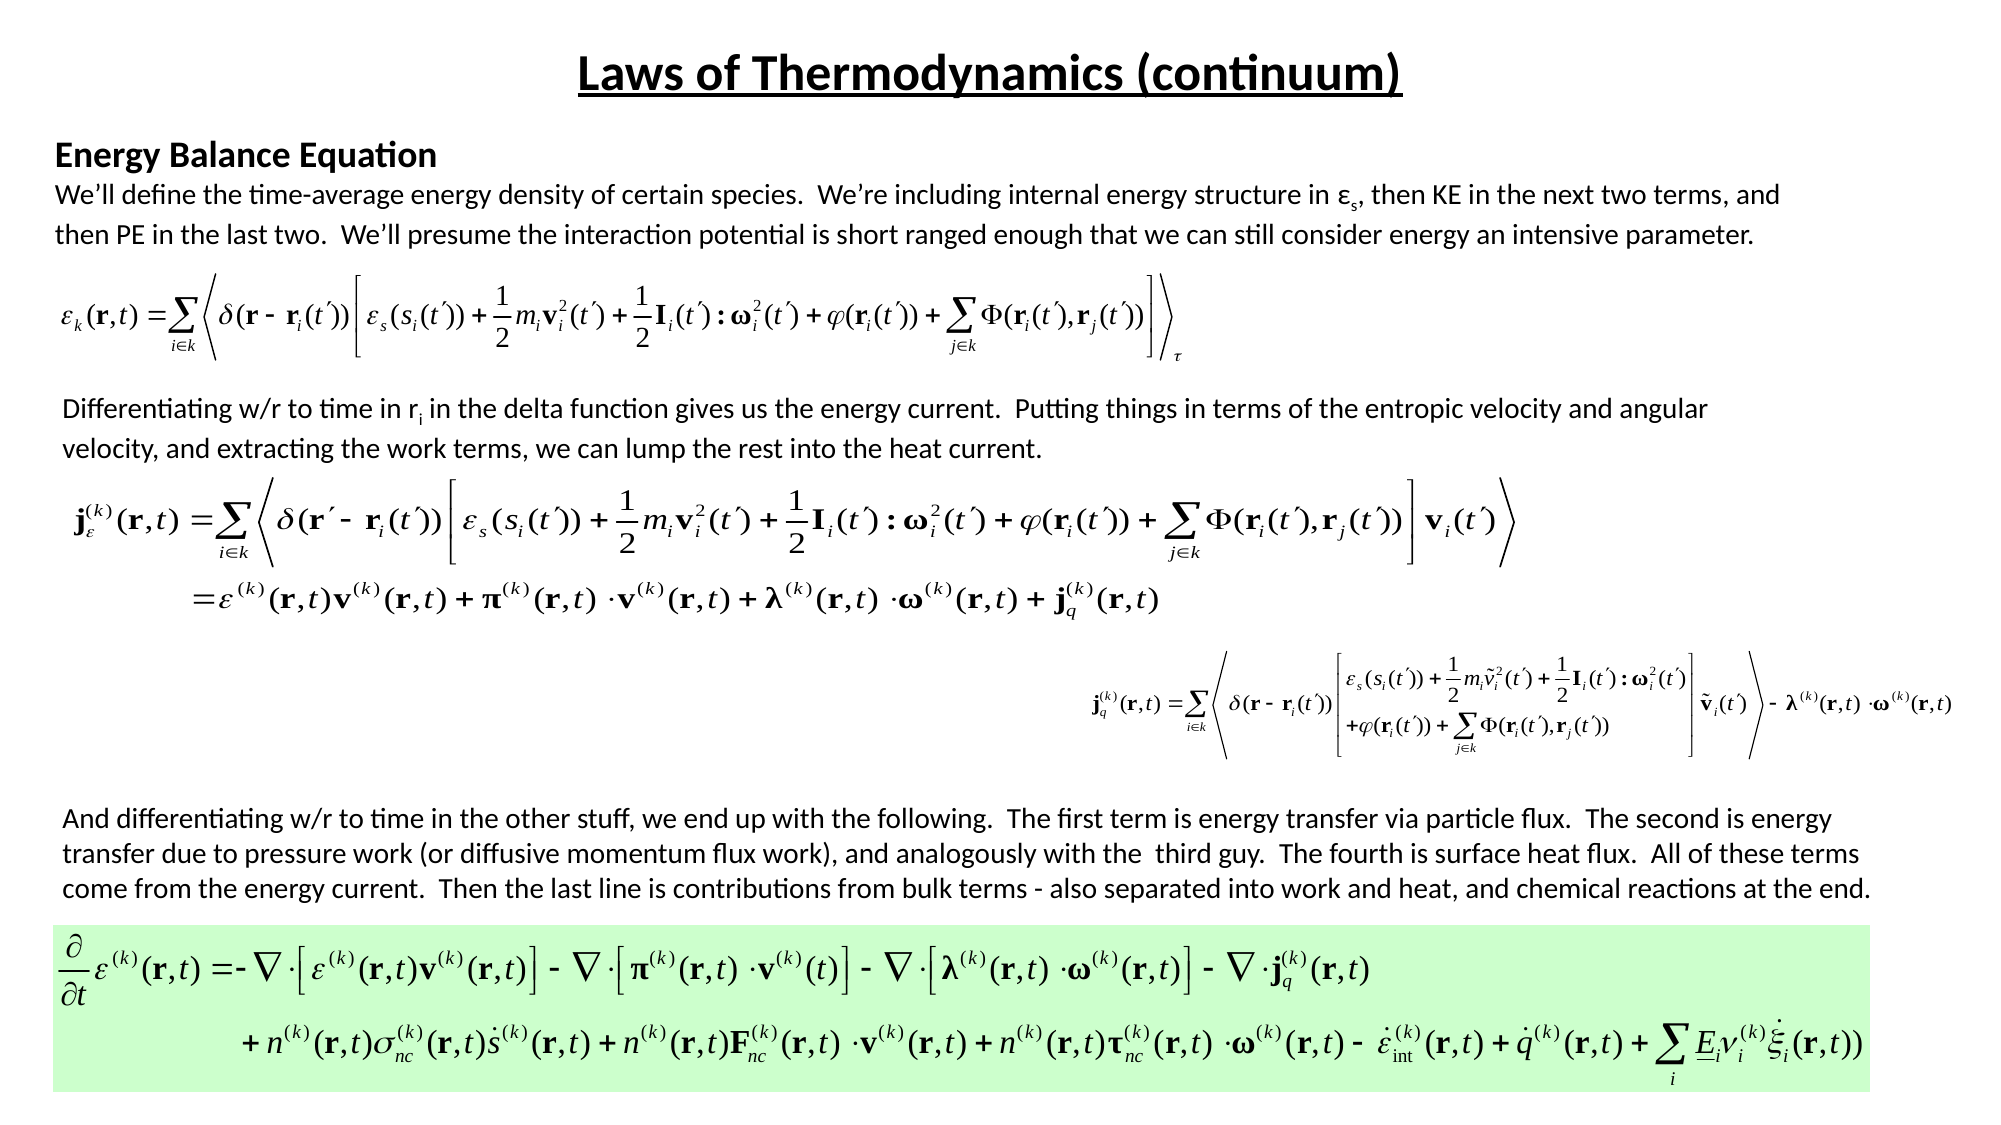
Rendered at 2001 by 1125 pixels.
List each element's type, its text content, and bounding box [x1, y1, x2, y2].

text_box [56, 268, 1188, 368]
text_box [67, 471, 1522, 627]
text_box Energy Balance Equation We’ll define the time-average energy density of certain species. We’re including internal energy structure in εs, then KE in the next two terms, and then PE in the last two. We’ll presume the interaction potential is short ranged enough that we can still consider energy an intensive parameter. [40, 123, 1846, 258]
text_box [1087, 647, 1956, 763]
text_box Laws of Thermodynamics (continuum) [461, 4, 1519, 109]
text_box Differentiating w/r to time in ri in the delta function gives us the energy current. Putting things in terms of the entropic velocity and angular velocity, and extracting the work terms, we can lump the rest into the heat current. [47, 381, 1730, 472]
text_box And differentiating w/r to time in the other stuff, we end up with the following. The first term is energy transfer via particle flux. The second is energy transfer due to pressure work (or diffusive momentum flux work), and analogously with the third guy. The fourth is surface heat flux. All of these terms come from the energy current. Then the last line is contributions from bulk terms - also separated into work and heat, and chemical reactions at the end. [47, 791, 1933, 912]
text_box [53, 924, 1870, 1093]
